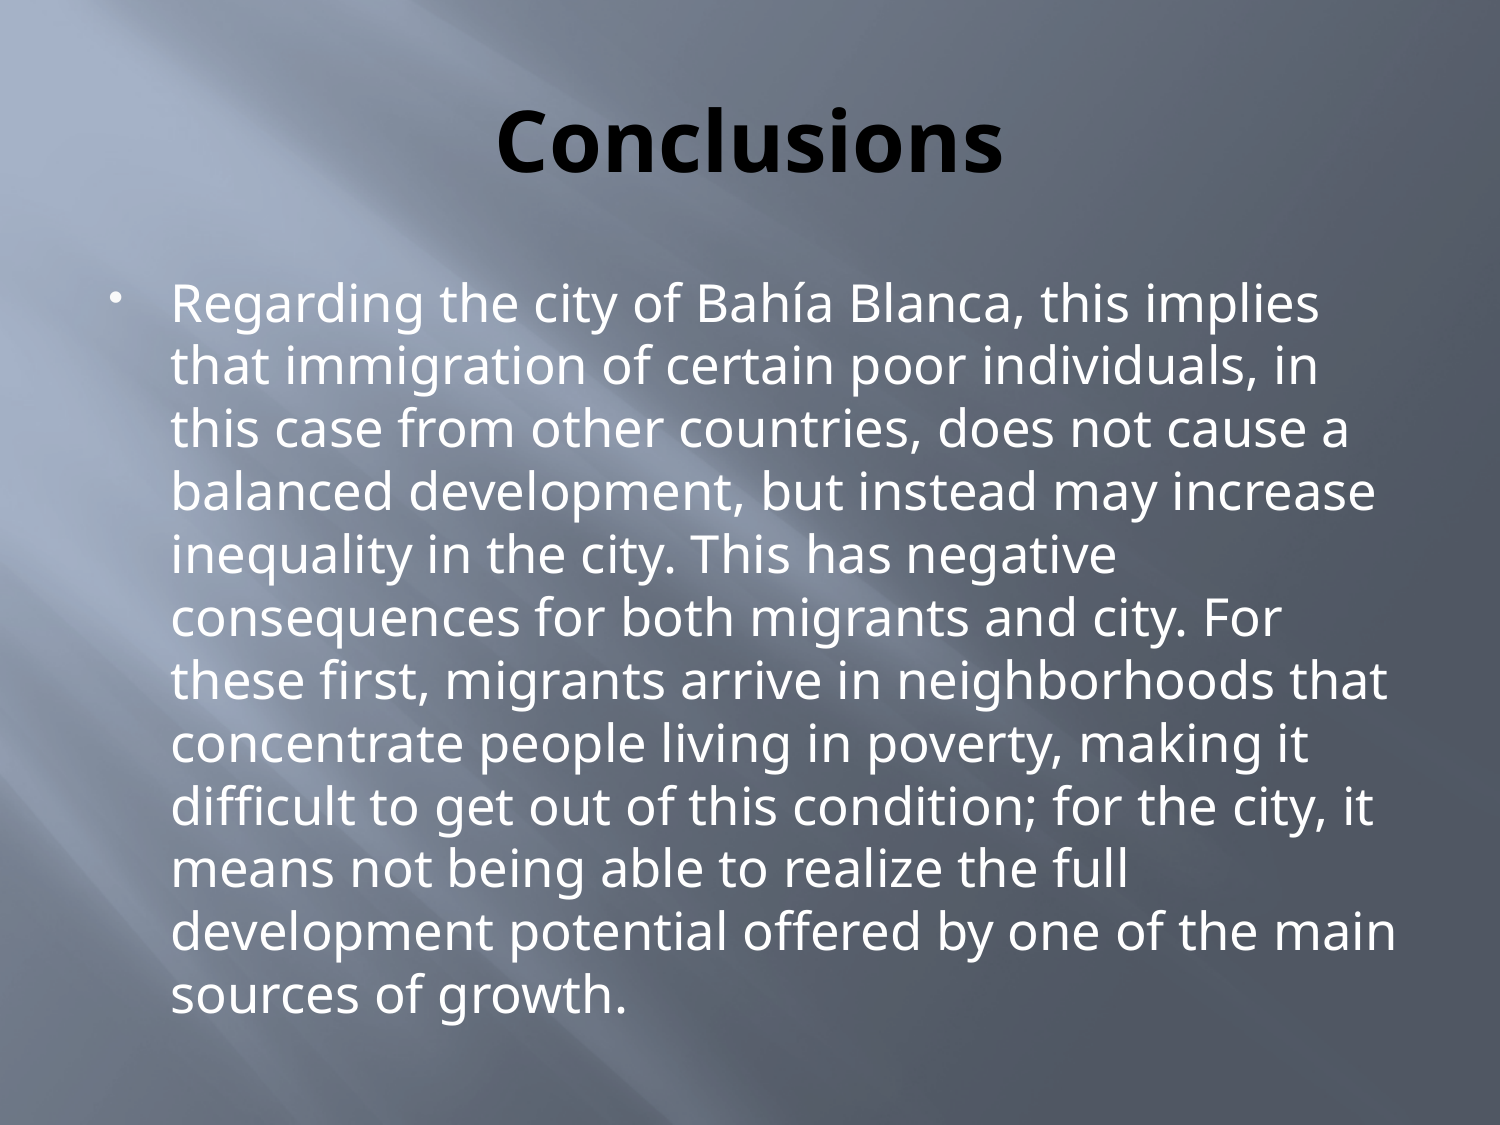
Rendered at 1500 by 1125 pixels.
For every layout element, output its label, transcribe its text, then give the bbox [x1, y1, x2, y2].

list Regarding the city of Bahía Blanca, this implies that immigration of certain poor individuals, in this case from other countries, does not cause a balanced development, but instead may increase inequality in the city. This has negative consequences for both migrants and city. For these first, migrants arrive in neighborhoods that concentrate people living in poverty, making it difficult to get out of this condition; for the city, it means not being able to realize the full development potential offered by one of the main sources of growth. [75, 262, 1425, 1035]
title Conclusions [75, 45, 1425, 233]
